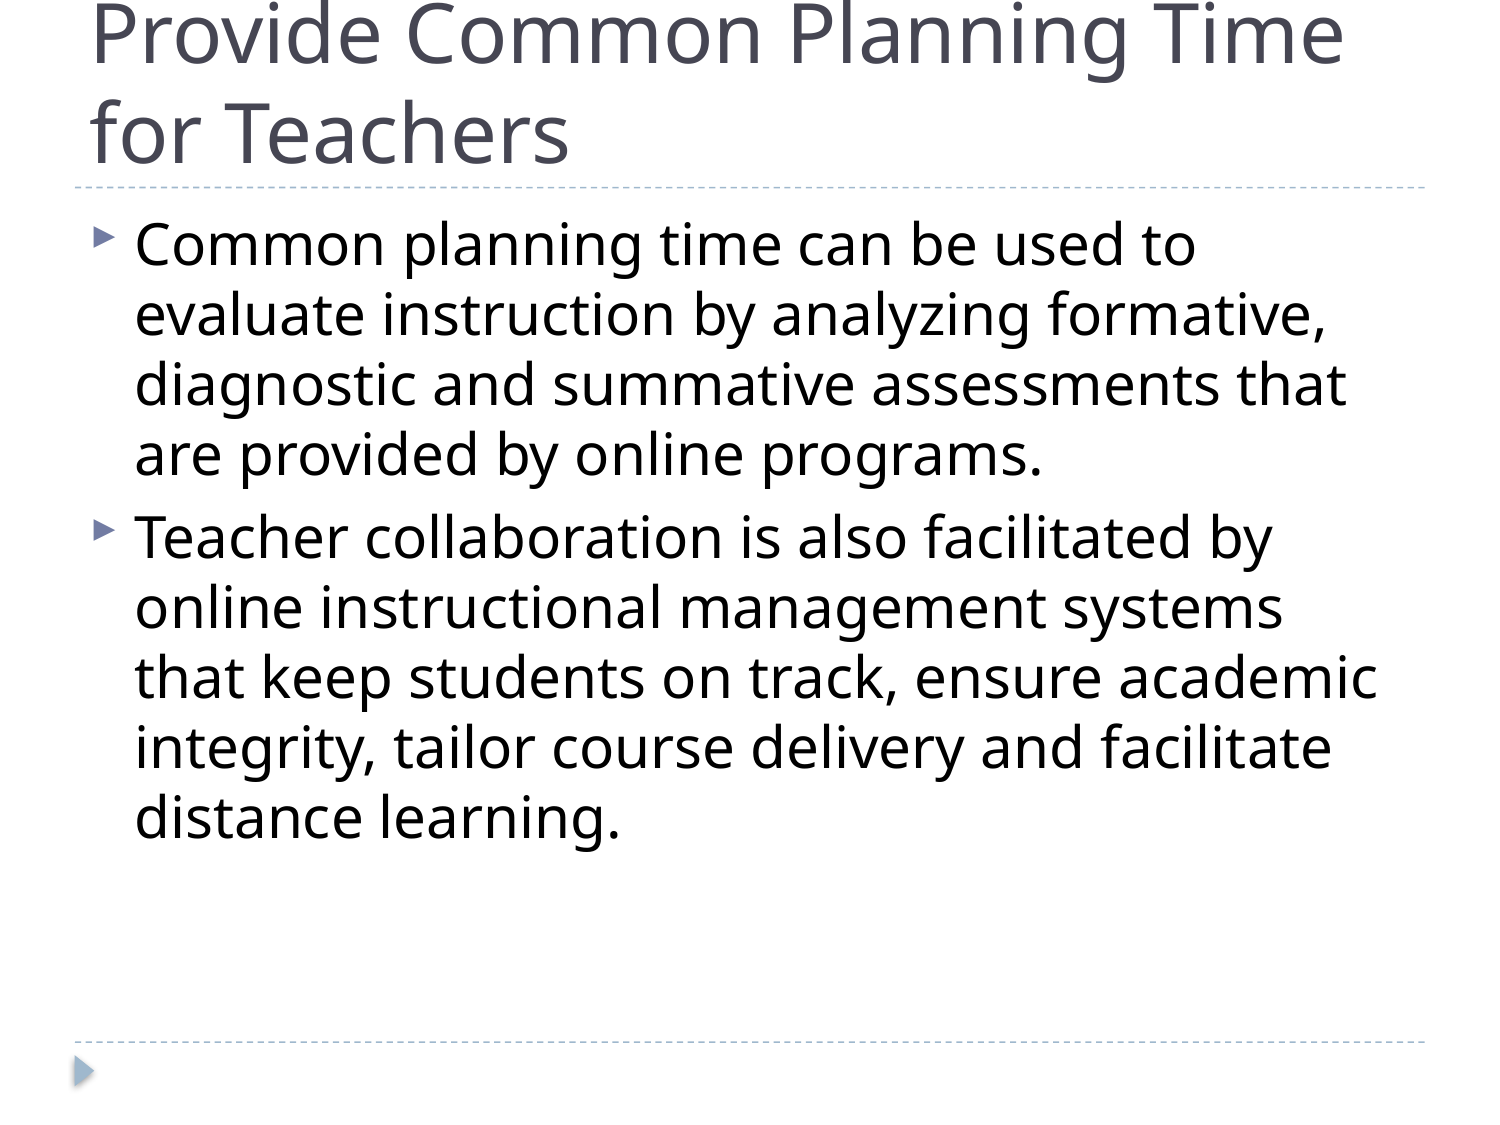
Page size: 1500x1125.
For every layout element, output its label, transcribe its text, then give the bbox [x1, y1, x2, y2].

title Provide Common Planning Time for Teachers [75, 24, 1425, 188]
list Common planning time can be used to evaluate instruction by analyzing formative, diagnostic and summative assessments that are provided by online programs. Teacher collaboration is also facilitated by online instructional management systems that keep students on track, ensure academic integrity, tailor course delivery and facilitate distance learning. [75, 200, 1425, 1006]
